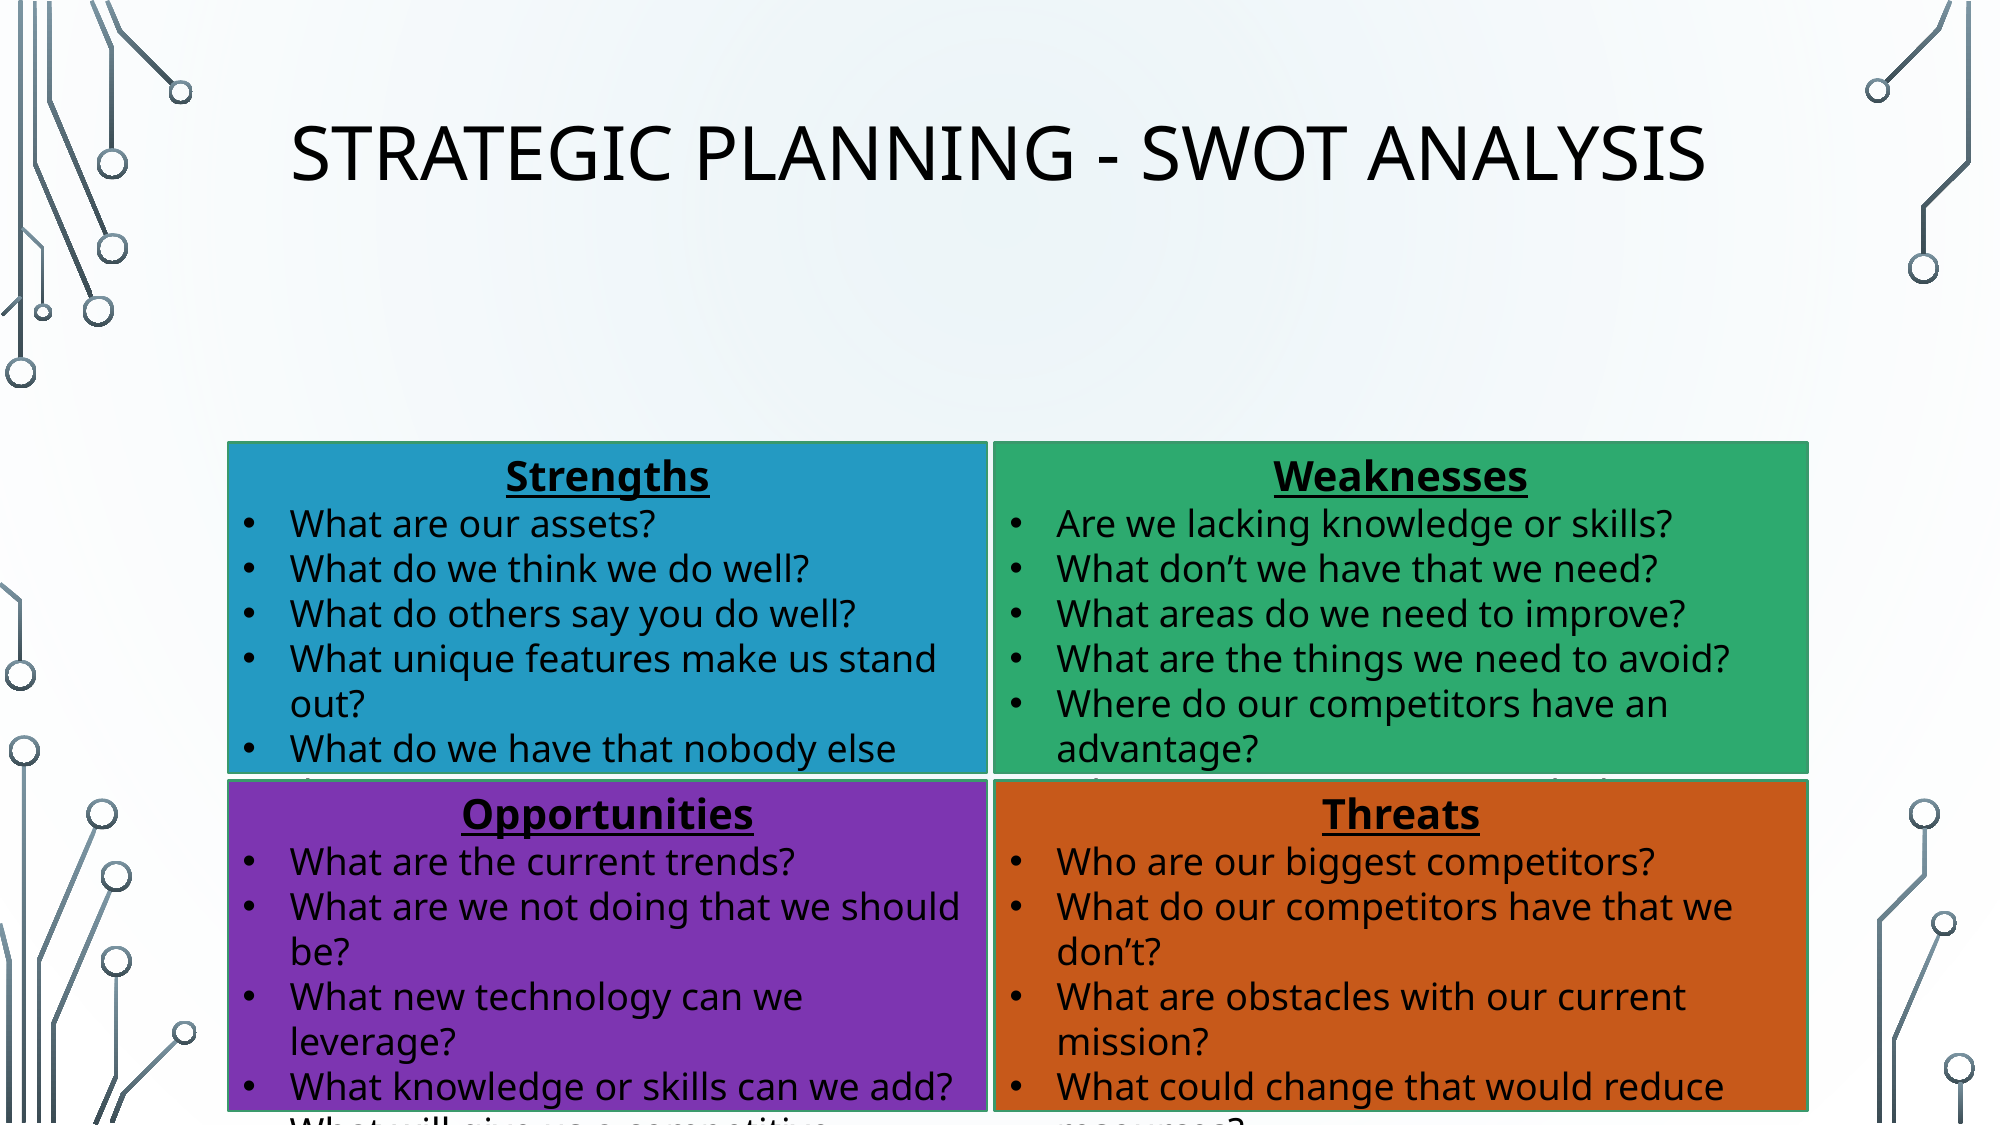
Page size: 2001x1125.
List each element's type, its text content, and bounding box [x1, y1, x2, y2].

text_box Threats Who are our biggest competitors? What do our competitors have that we don’t? What are obstacles with our current mission? What could change that would reduce resources? What changes to FRC may disrupt our success? What are the risks we face in achieving goals? [993, 779, 1809, 1112]
text_box Strengths What are our assets? What do we think we do well? What do others say you do well? What unique features make us stand out? What do we have that nobody else does? What do we have more of than anyone else? [227, 441, 988, 774]
title Strategic Planning - SWOT ANALYSIS [187, 35, 1813, 278]
text_box Opportunities What are the current trends? What are we not doing that we should be? What new technology can we leverage? What knowledge or skills can we add? What will give us a competitive advantage? What are we missing? [227, 779, 988, 1112]
text_box Weaknesses Are we lacking knowledge or skills? What don’t we have that we need? What areas do we need to improve? What are the things we need to avoid? Where do our competitors have an advantage? What new resources are we lacking? [993, 441, 1809, 774]
